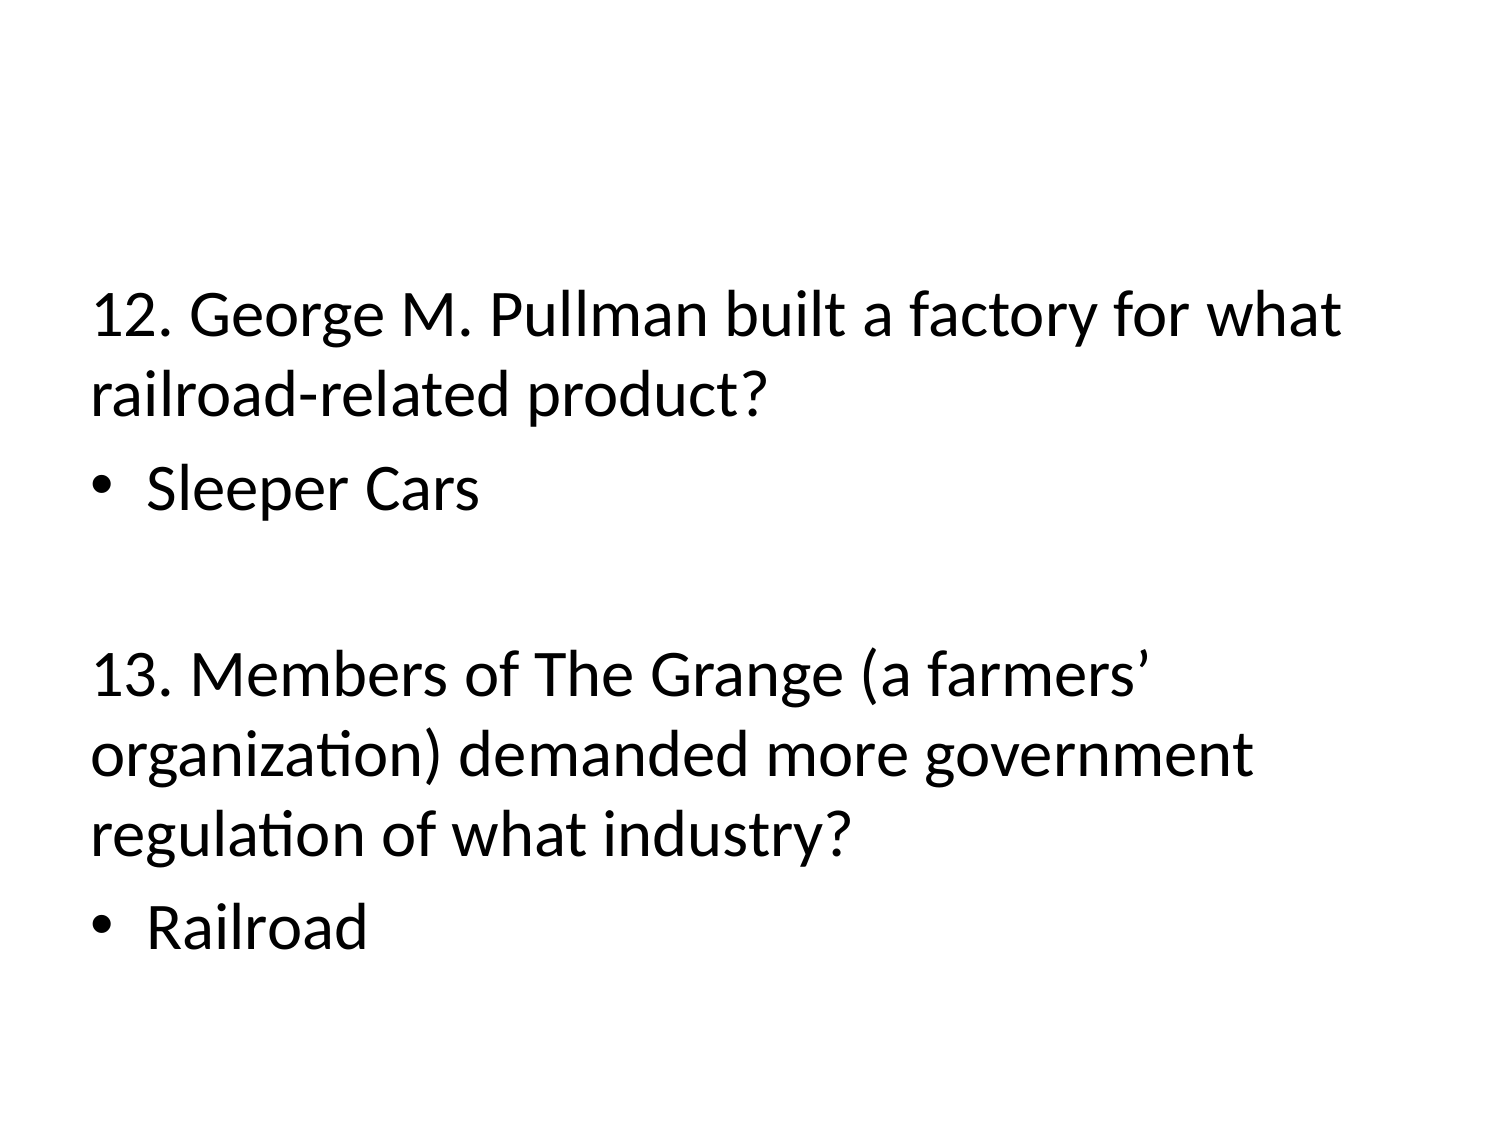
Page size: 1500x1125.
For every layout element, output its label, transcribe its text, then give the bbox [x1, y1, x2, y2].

list 12. George M. Pullman built a factory for what railroad-related product? Sleeper Cars 13. Members of The Grange (a farmers’ organization) demanded more government regulation of what industry? Railroad [75, 262, 1425, 1005]
